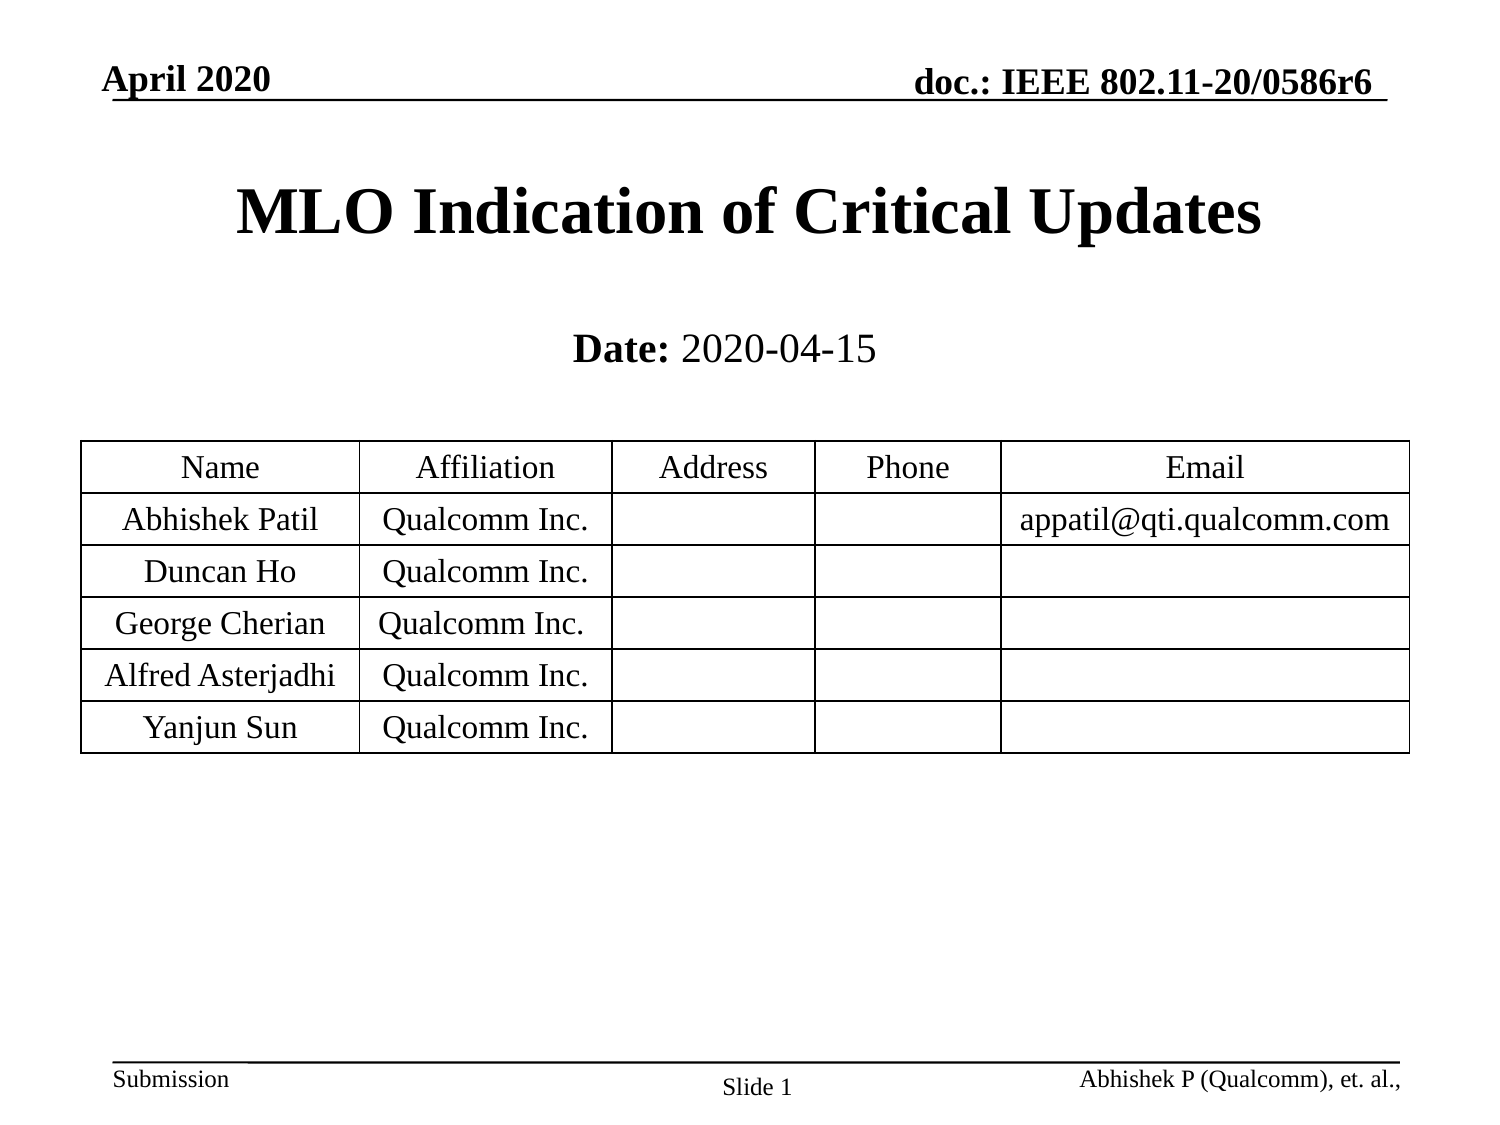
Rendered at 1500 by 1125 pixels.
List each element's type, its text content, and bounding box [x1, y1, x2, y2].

table_header Phone [816, 442, 1000, 492]
table_header Address [613, 442, 814, 492]
table_header Name [82, 442, 359, 492]
table_header Email [1002, 442, 1409, 492]
text_box Date: 2020-04-15 [87, 313, 1363, 376]
title MLO Indication of Critical Updates [112, 100, 1388, 314]
table_cell [816, 546, 1000, 596]
table_cell George Cherian [82, 598, 359, 648]
table_cell Qualcomm Inc. [360, 546, 611, 596]
table_cell Yanjun Sun [82, 702, 359, 752]
table_header Affiliation [360, 442, 611, 492]
table_cell [613, 650, 814, 700]
table_cell [613, 546, 814, 596]
slide_number Slide 1 [713, 1069, 802, 1101]
table_cell [613, 702, 814, 752]
table_cell [1002, 598, 1409, 648]
table_cell [613, 598, 814, 648]
table_cell [613, 494, 814, 544]
table_cell Duncan Ho [82, 546, 359, 596]
table_cell [816, 650, 1000, 700]
table_cell Qualcomm Inc. [360, 702, 611, 752]
footer Abhishek P (Qualcomm), et. al., [949, 1061, 1402, 1093]
table_cell [1002, 546, 1409, 596]
table_cell [816, 702, 1000, 752]
table_cell appatil@qti.qualcomm.com [1002, 494, 1409, 544]
table_cell Alfred Asterjadhi [82, 650, 359, 700]
table_cell [1002, 650, 1409, 700]
table_cell [816, 598, 1000, 648]
table_cell Qualcomm Inc. [360, 598, 611, 648]
table_cell Qualcomm Inc. [360, 494, 611, 544]
table_cell Abhishek Patil [82, 494, 359, 544]
table_cell [816, 494, 1000, 544]
table_cell [1002, 702, 1409, 752]
table_cell Qualcomm Inc. [360, 650, 611, 700]
